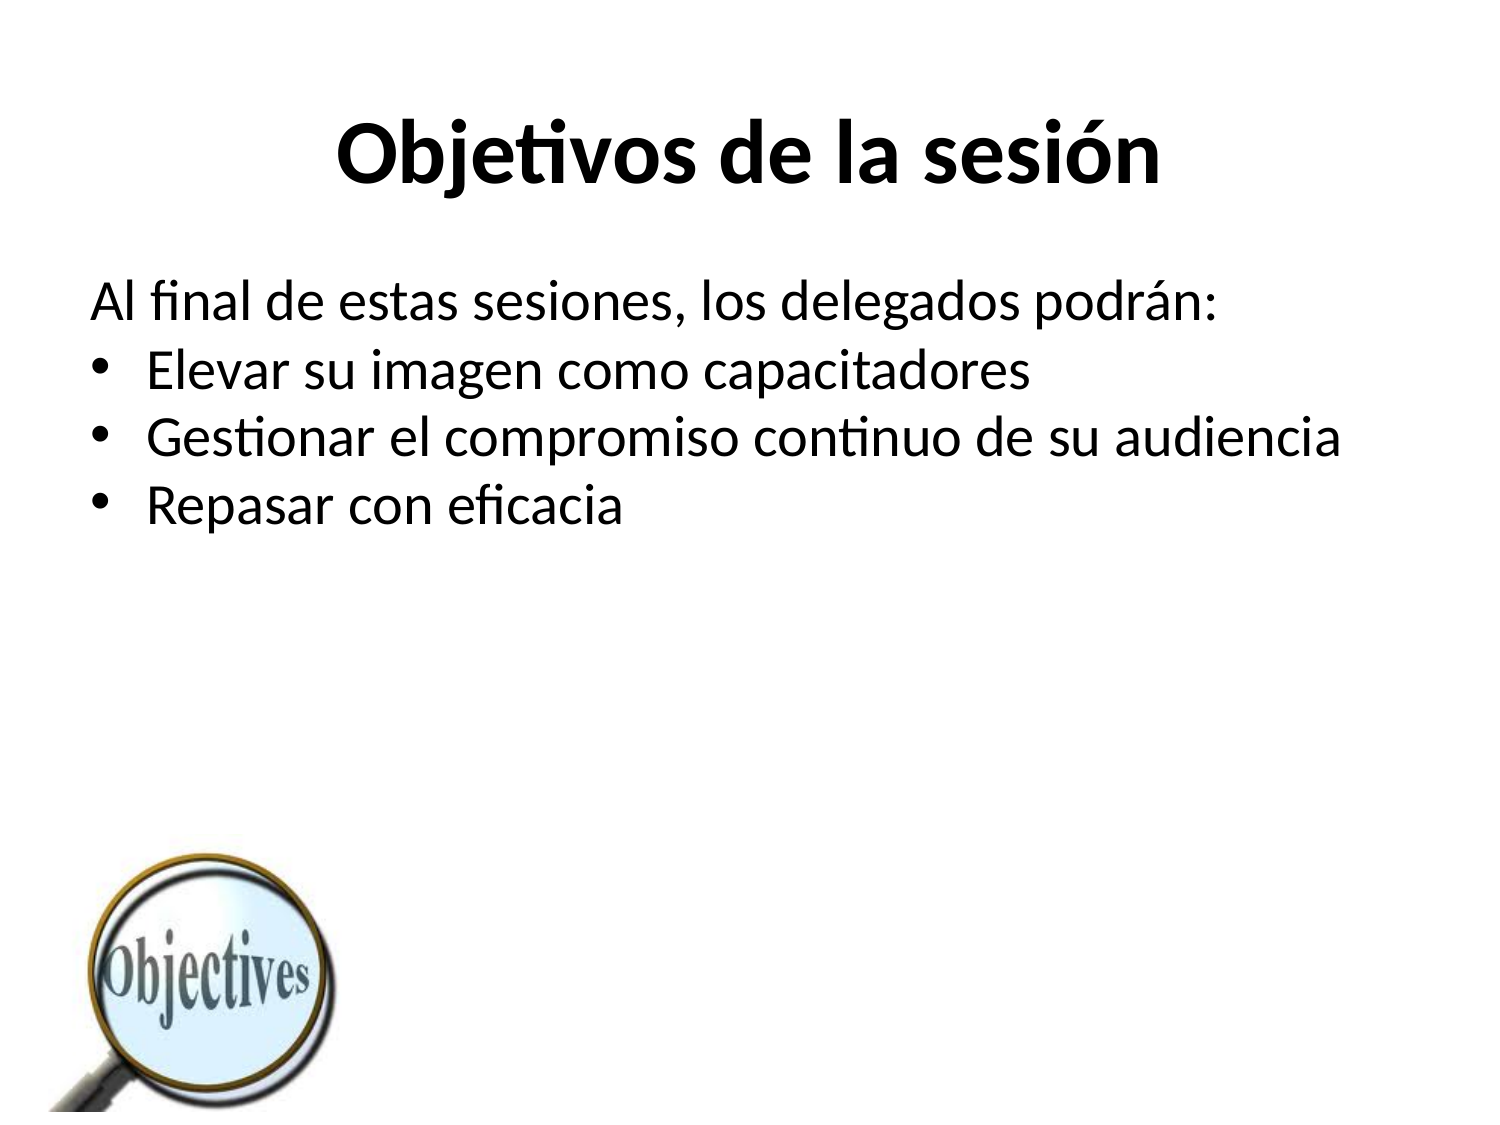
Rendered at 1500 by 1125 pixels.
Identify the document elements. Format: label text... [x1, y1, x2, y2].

list Al final de estas sesiones, los delegados podrán: Elevar su imagen como capacitadores Gestionar el compromiso continuo de su audiencia Repasar con eficacia [74, 262, 1426, 859]
picture [0, 833, 417, 1112]
title Objetivos de la sesión [74, 61, 1426, 233]
